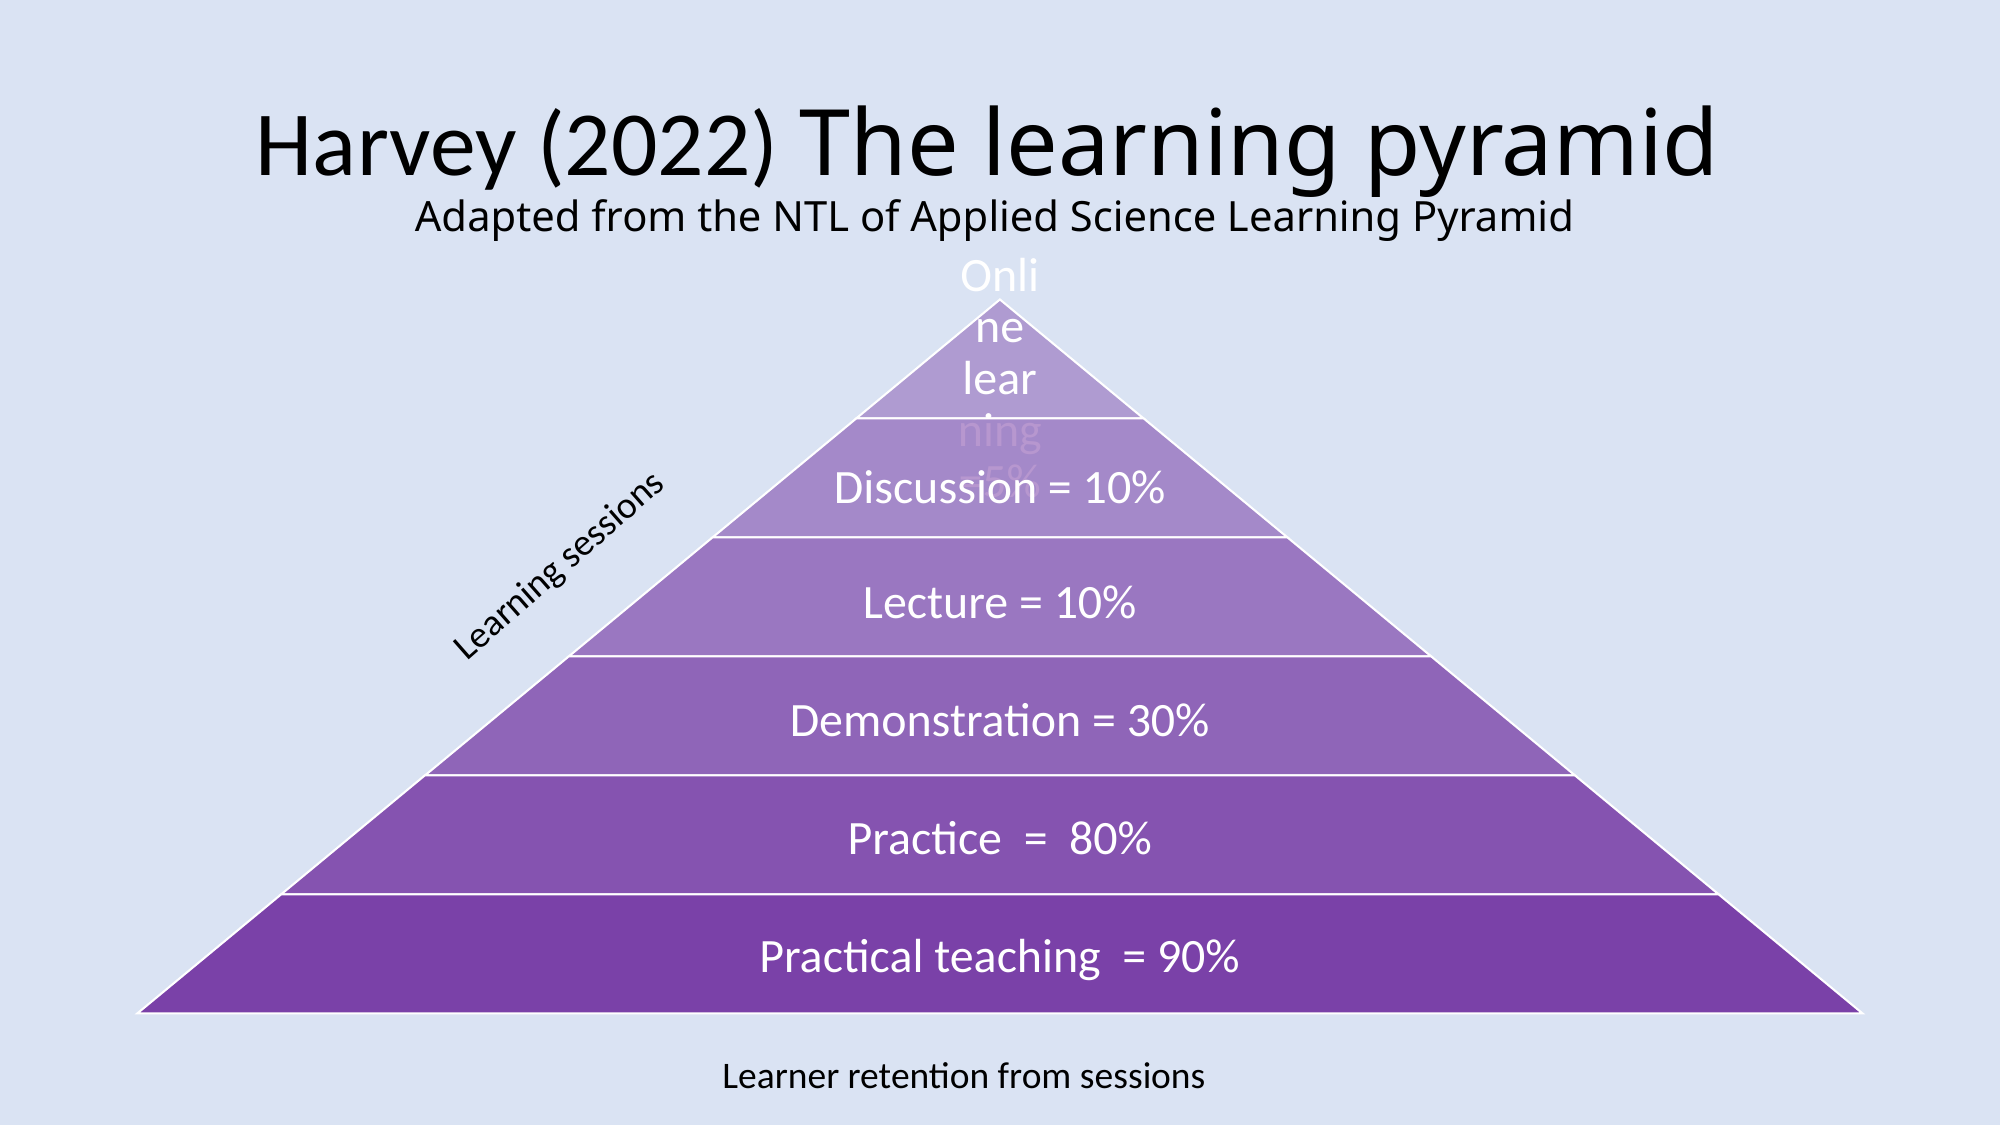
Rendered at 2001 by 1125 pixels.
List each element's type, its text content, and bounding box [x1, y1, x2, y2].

text_box Learner retention from sessions [602, 1044, 1327, 1104]
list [137, 299, 1863, 1014]
title Harvey (2022) The learning pyramid Adapted from the NTL of Applied Science Learning Pyramid [137, 59, 1863, 278]
